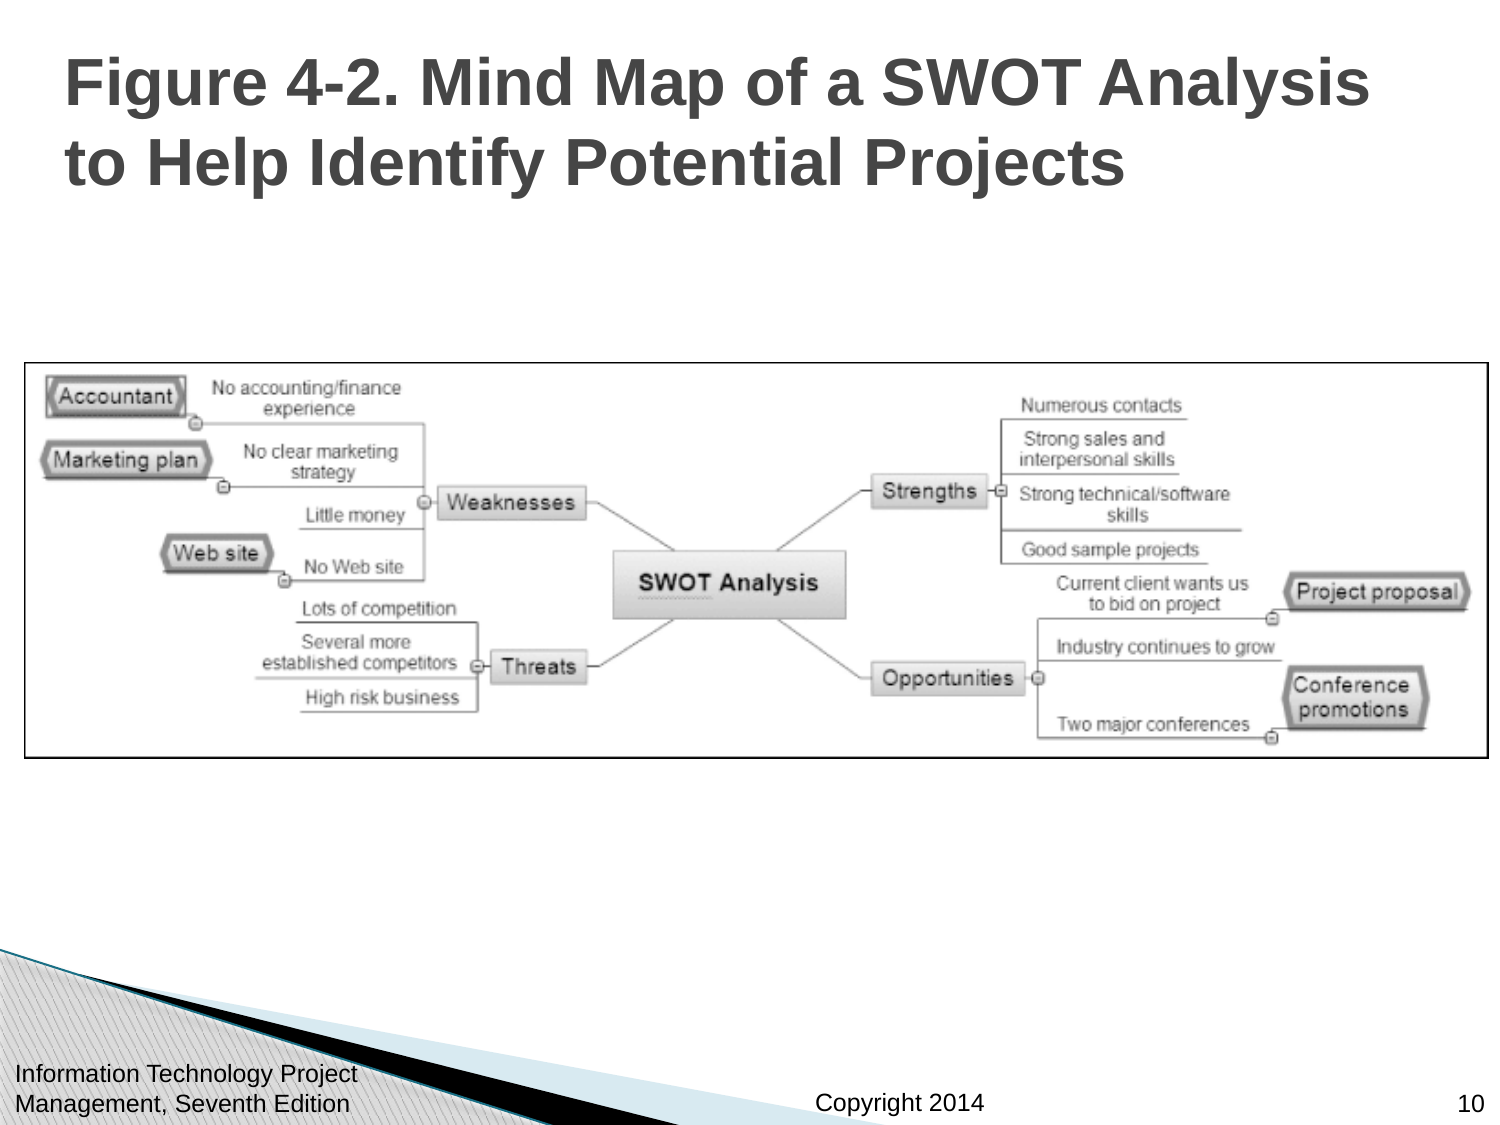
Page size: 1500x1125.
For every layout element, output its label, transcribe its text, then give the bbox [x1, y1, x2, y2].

footer Information Technology Project Management, Seventh Edition [0, 1065, 386, 1125]
picture [24, 362, 1489, 760]
title Figure 4-2. Mind Map of a SWOT Analysis to Help Identify Potential Projects [50, 24, 1463, 213]
slide_number 10 [1412, 1065, 1500, 1125]
